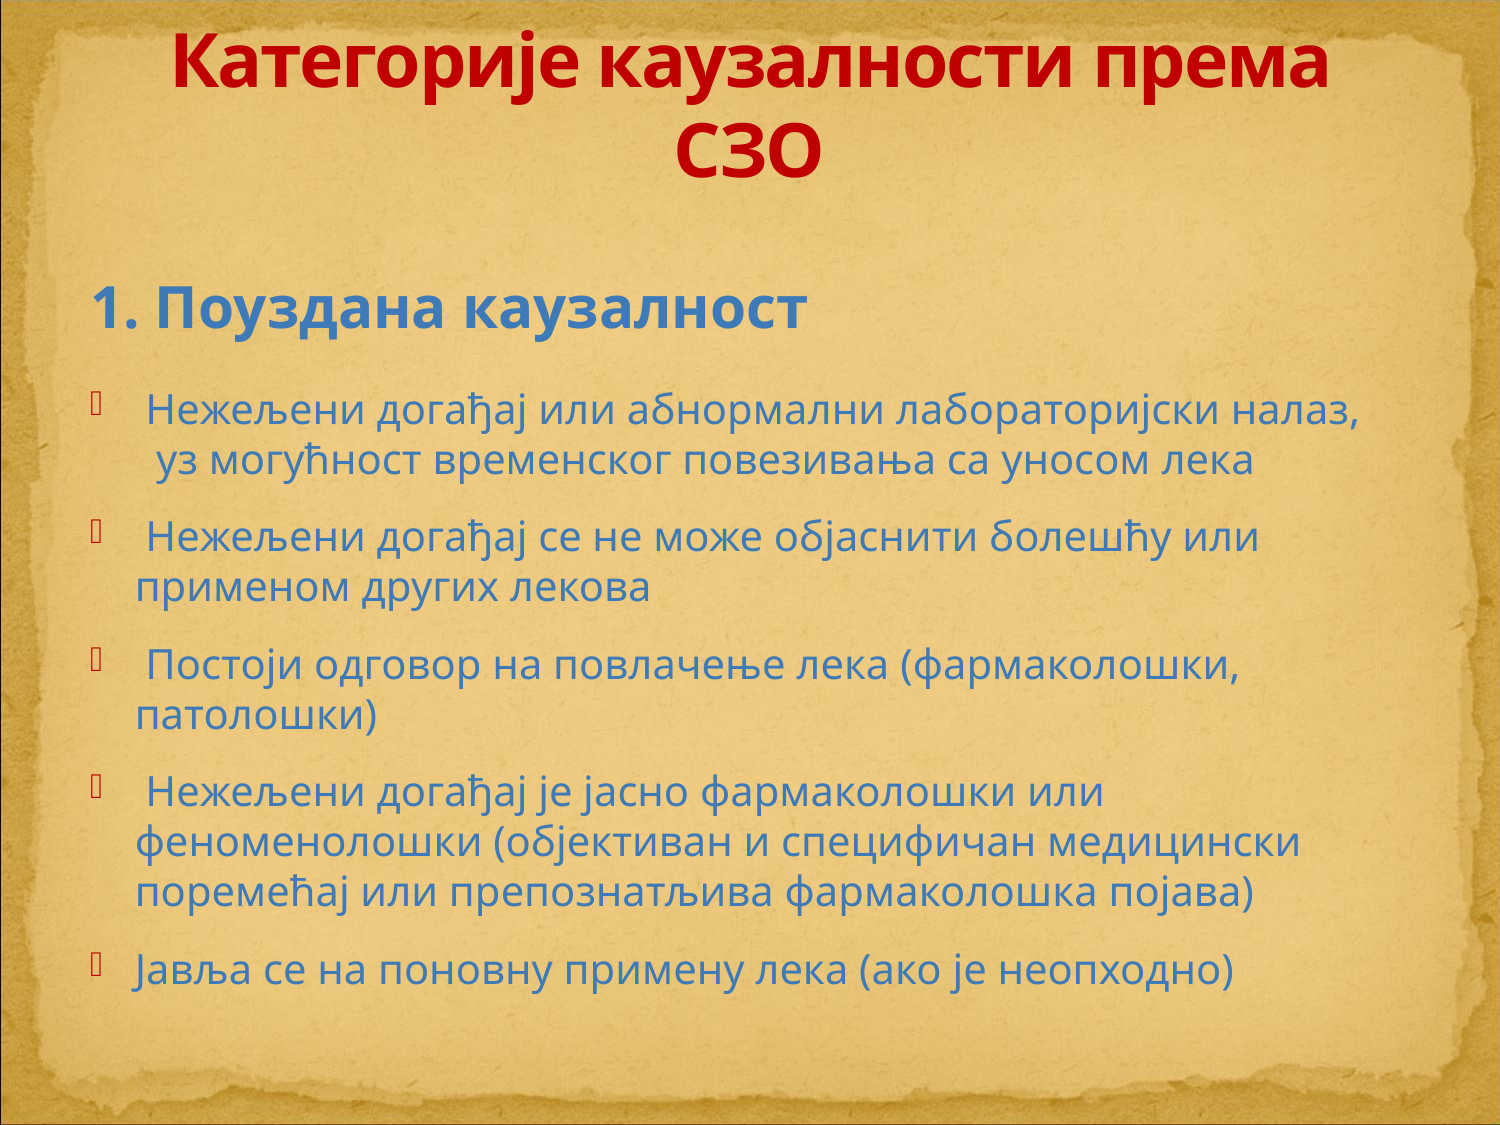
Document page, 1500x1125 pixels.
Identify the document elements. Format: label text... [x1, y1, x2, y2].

title Категорије каузалности према СЗО [74, 74, 1425, 200]
list 1. Поуздана каузалност Нежељени догађај или абнормални лабораторијски налаз, уз могућност временског повезивања са уносом лека Нежељени догађај се не може објаснити болешћу или применом других лекова Постоји одговор на повлачење лека (фармаколошки, патолошки) Нежељени догађај је јасно фармаколошки или феноменолошки (објективан и специфичан медицински поремећај или препознатљива фармаколошка појава) Јавља се на поновну примену лека (ако је неопходно) [74, 262, 1413, 1125]
picture [0, 0, 1500, 1125]
